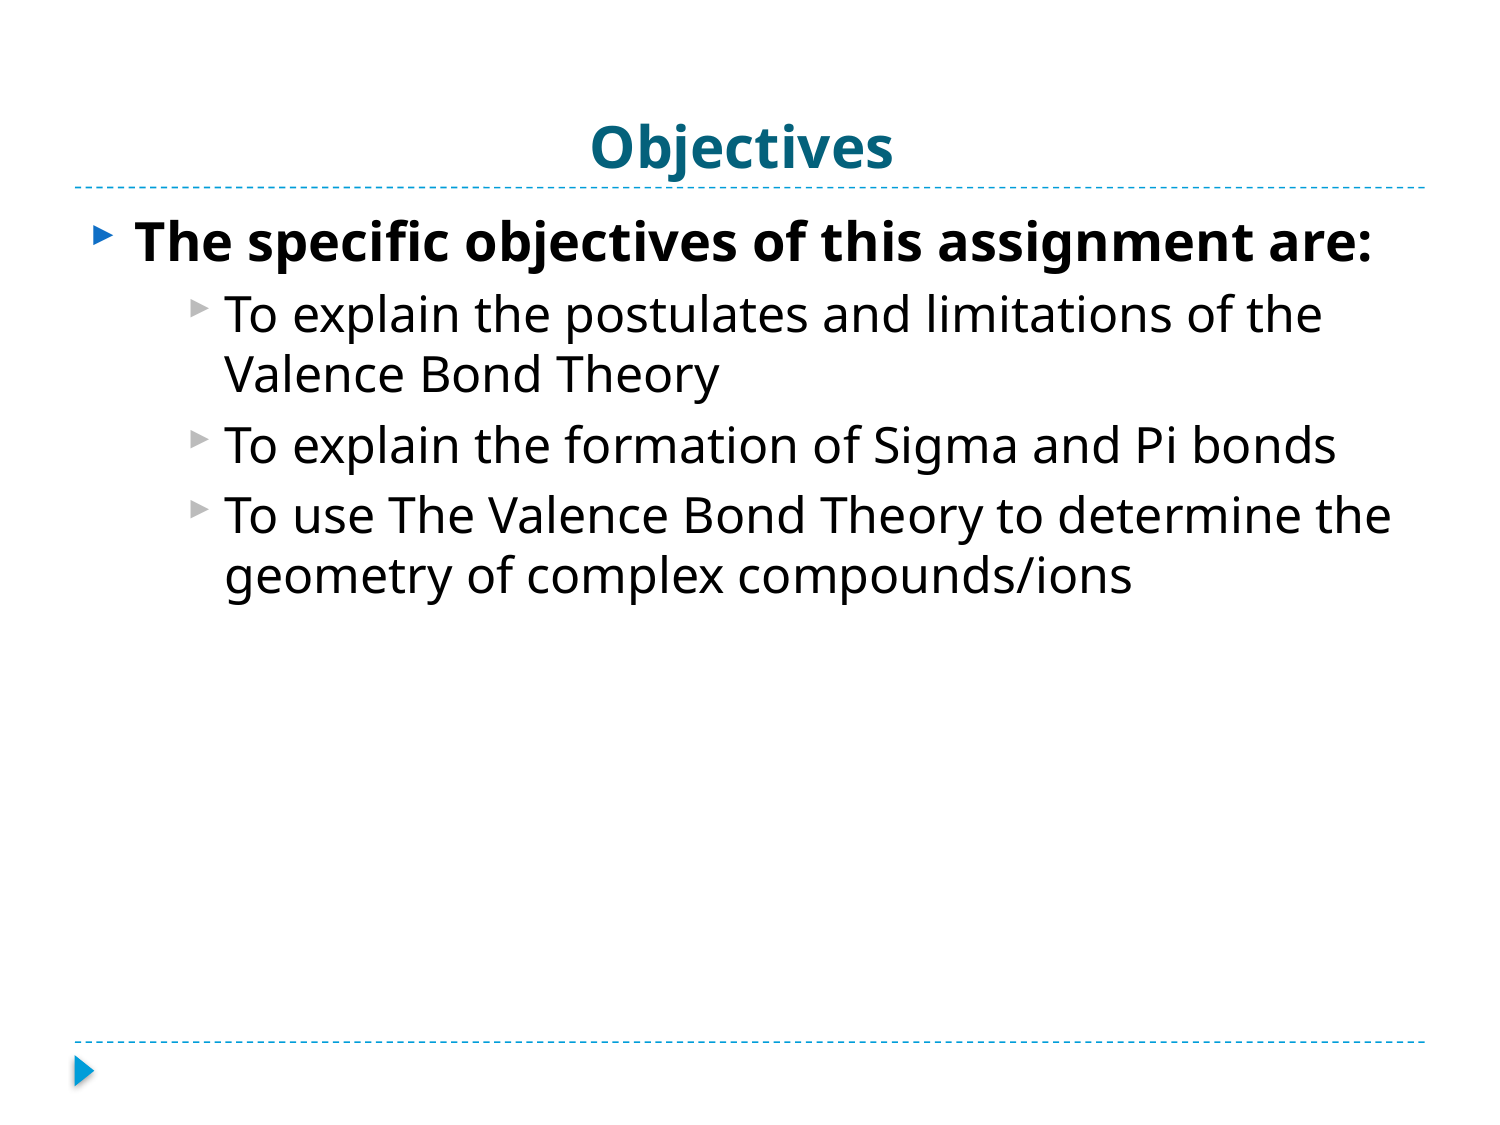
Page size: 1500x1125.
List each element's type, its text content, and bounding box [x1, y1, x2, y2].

list The specific objectives of this assignment are: To explain the postulates and limitations of the Valence Bond Theory To explain the formation of Sigma and Pi bonds To use The Valence Bond Theory to determine the geometry of complex compounds/ions [75, 200, 1425, 1010]
title Objectives [75, 24, 1425, 188]
